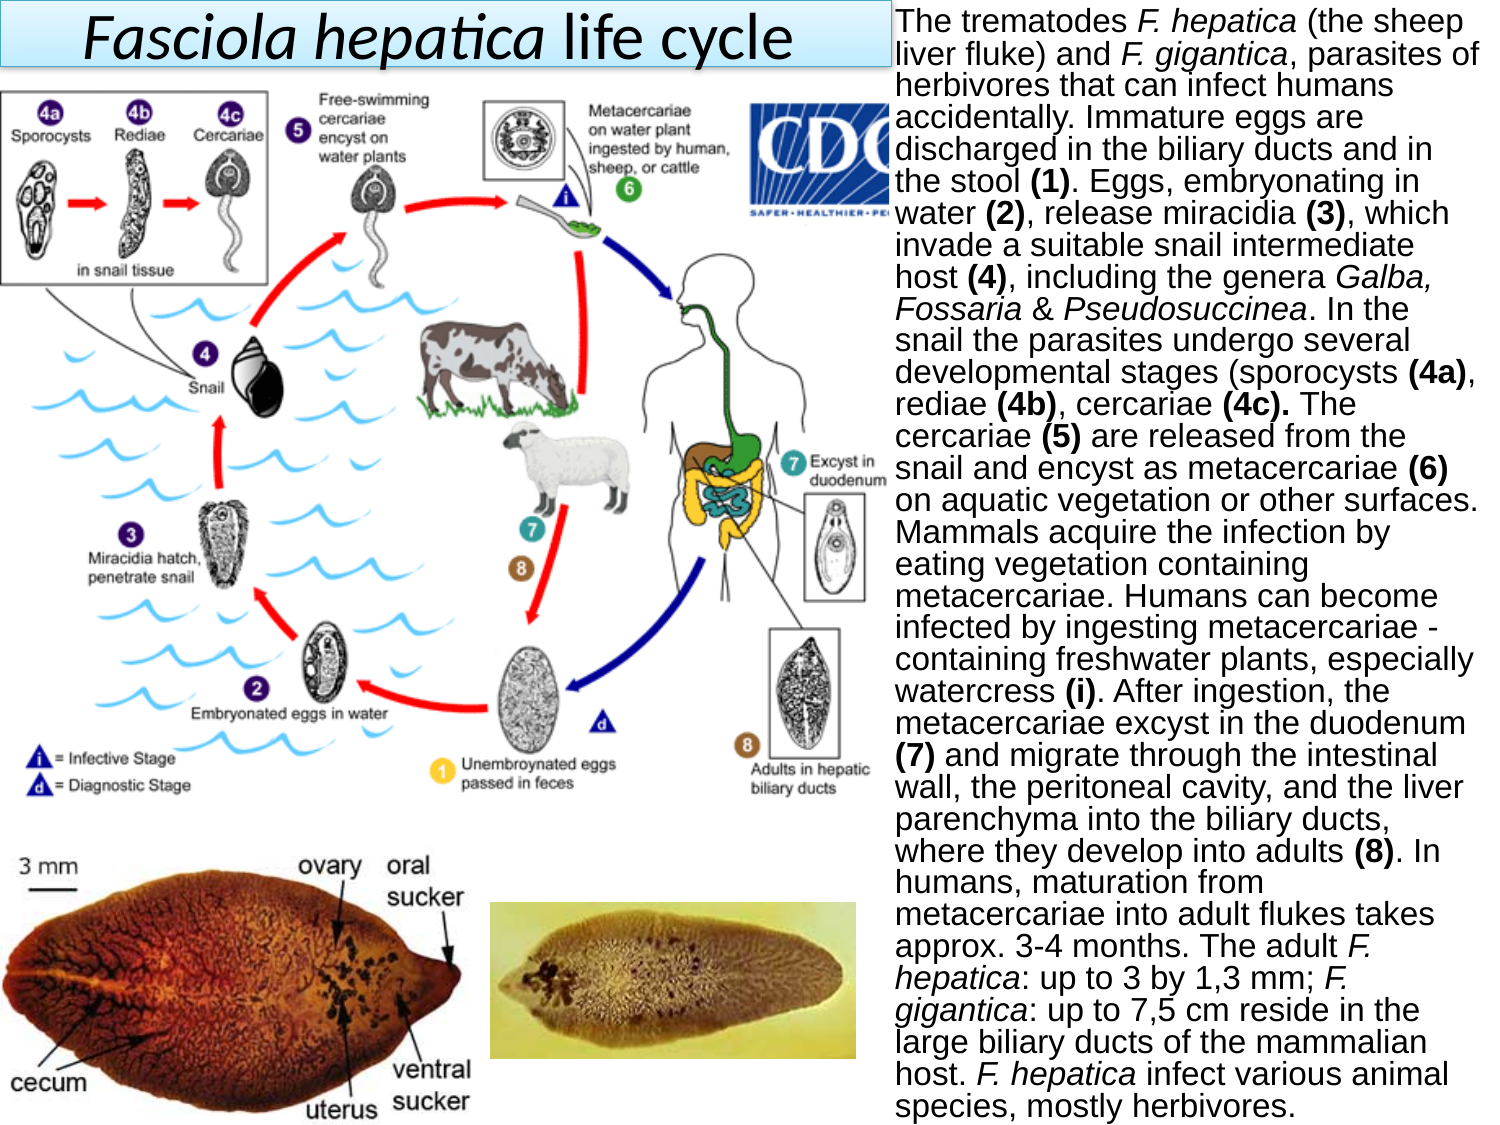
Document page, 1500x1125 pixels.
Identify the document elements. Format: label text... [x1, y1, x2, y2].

list The trematodes F. hepatica (the sheep liver fluke) and F. gigantica, parasites of herbivores that can infect humans accidentally. Immature eggs are discharged in the biliary ducts and in the stool (1). Eggs, embryonating in water (2), release miracidia (3), which invade a suitable snail intermediate host (4), including the genera Galba, Fossaria & Pseudosuccinea. In the snail the parasites undergo several developmental stages (sporocysts (4a), rediae (4b), cercariae (4c). The cercariae (5) are released from the snail and encyst as metacercariae (6) on aquatic vegetation or other surfaces. Mammals acquire the infection by eating vegetation containing metacercariae. Humans can become infected by ingesting metacercariae -containing freshwater plants, especially watercress (i). After ingestion, the metacercariae excyst in the duodenum (7) and migrate through the intestinal wall, the peritoneal cavity, and the liver parenchyma into the biliary ducts, where they develop into adults (8). In humans, maturation from metacercariae into adult flukes takes approx. 3-4 months. The adult F. hepatica: up to 3 by 1,3 mm; F. gigantica: up to 7,5 cm reside in the large biliary ducts of the mammalian host. F. hepatica infect various animal species, mostly herbivores. [879, 0, 1500, 1125]
title Fasciola hepatica life cycle [0, 0, 879, 67]
picture [489, 902, 856, 1059]
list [0, 89, 890, 799]
picture [0, 845, 472, 1125]
